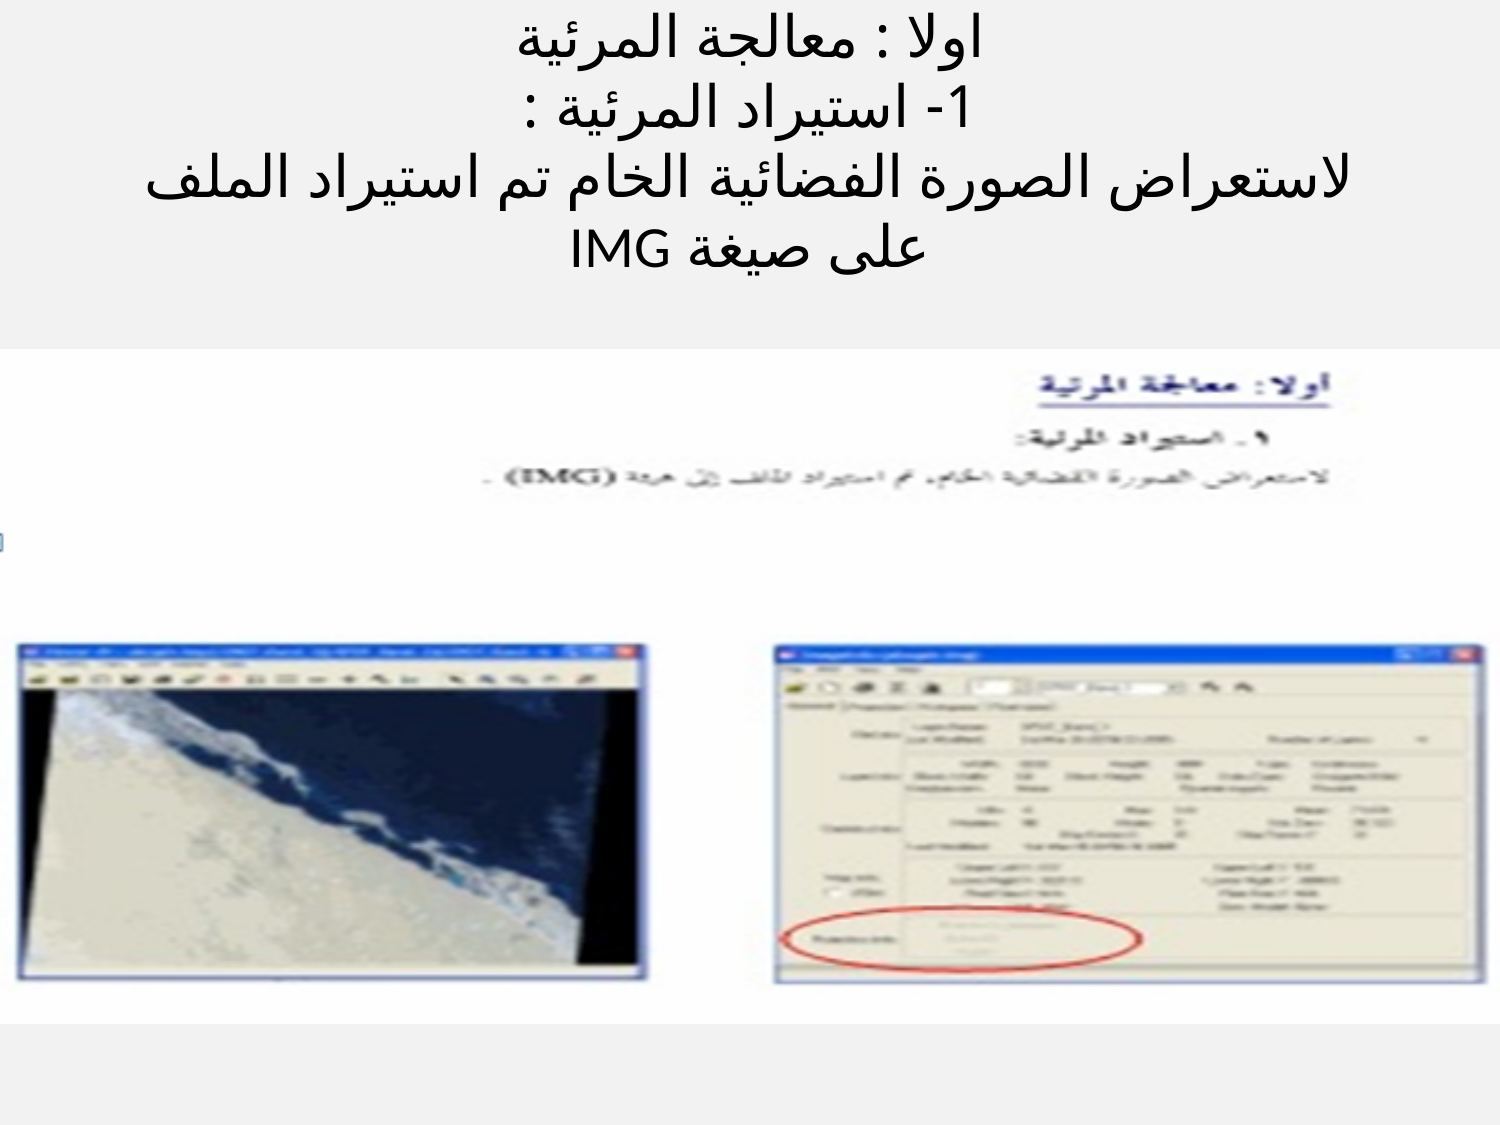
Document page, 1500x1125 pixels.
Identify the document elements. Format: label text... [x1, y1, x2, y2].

picture [0, 349, 1500, 1024]
title اولا : معالجة المرئية 1- استيراد المرئية : لاستعراض الصورة الفضائية الخام تم استيراد الملف على صيغة IMG [75, 45, 1425, 233]
